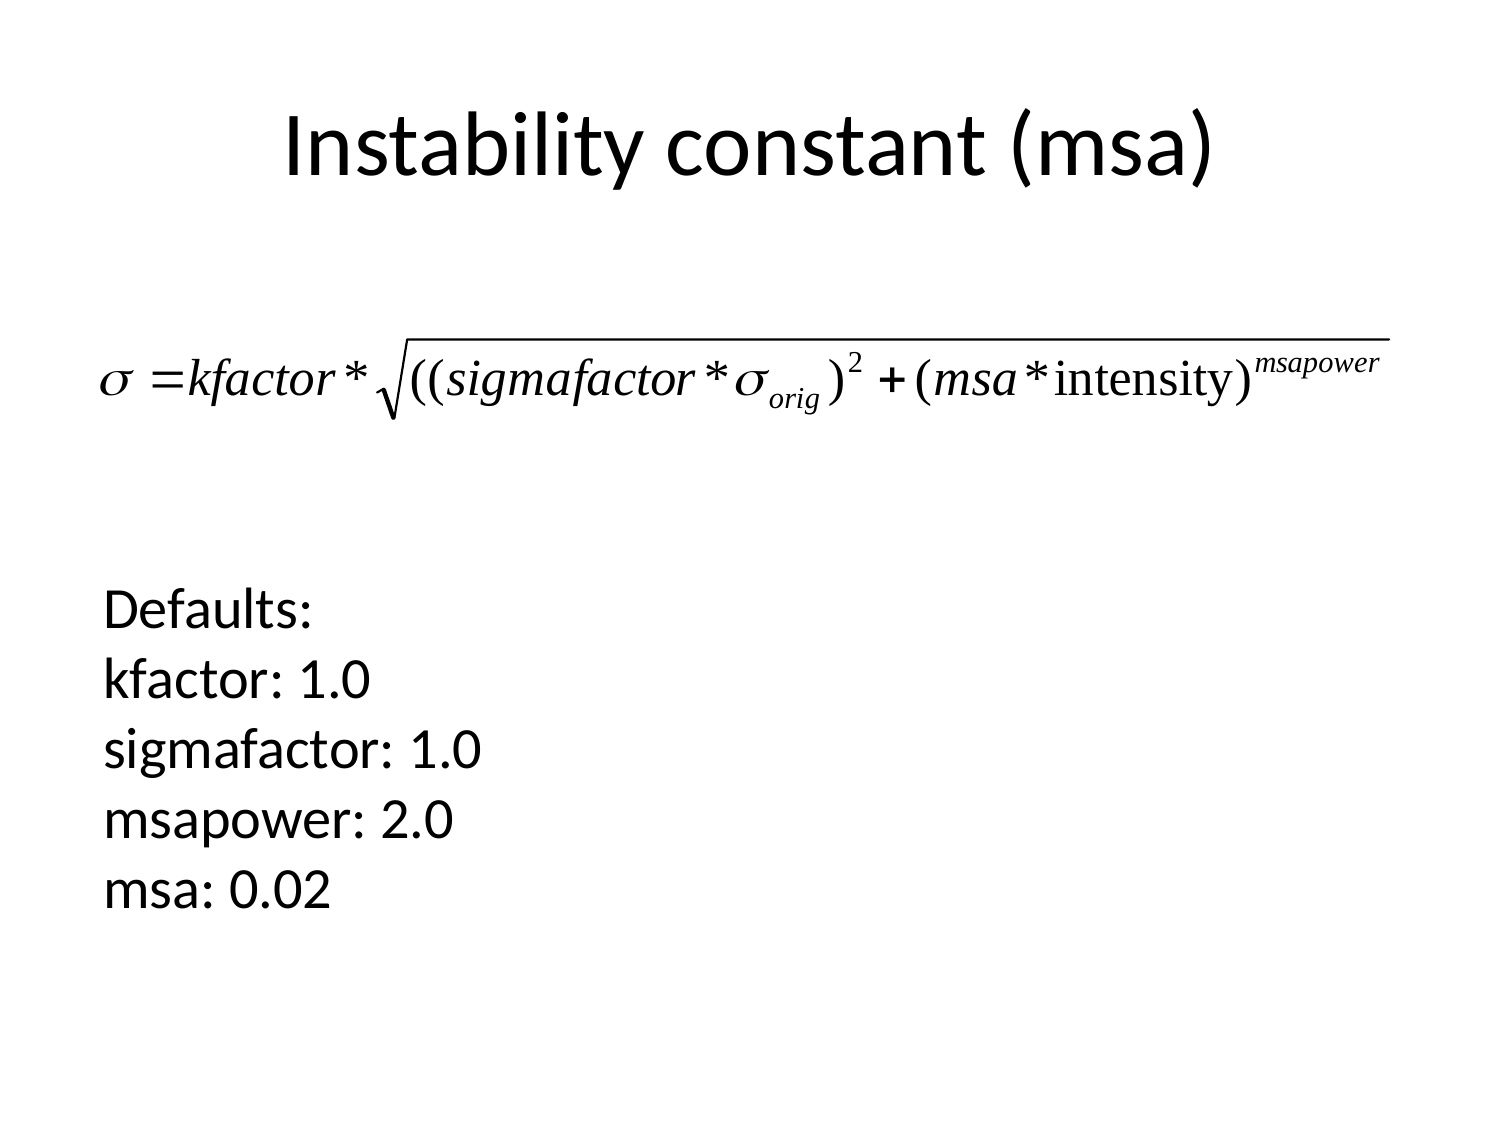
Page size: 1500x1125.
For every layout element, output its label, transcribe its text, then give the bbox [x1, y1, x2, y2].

title Instability constant (msa) [75, 45, 1425, 233]
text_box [91, 325, 1400, 431]
text_box Defaults: kfactor: 1.0 sigmafactor: 1.0 msapower: 2.0 msa: 0.02 [88, 562, 1365, 928]
